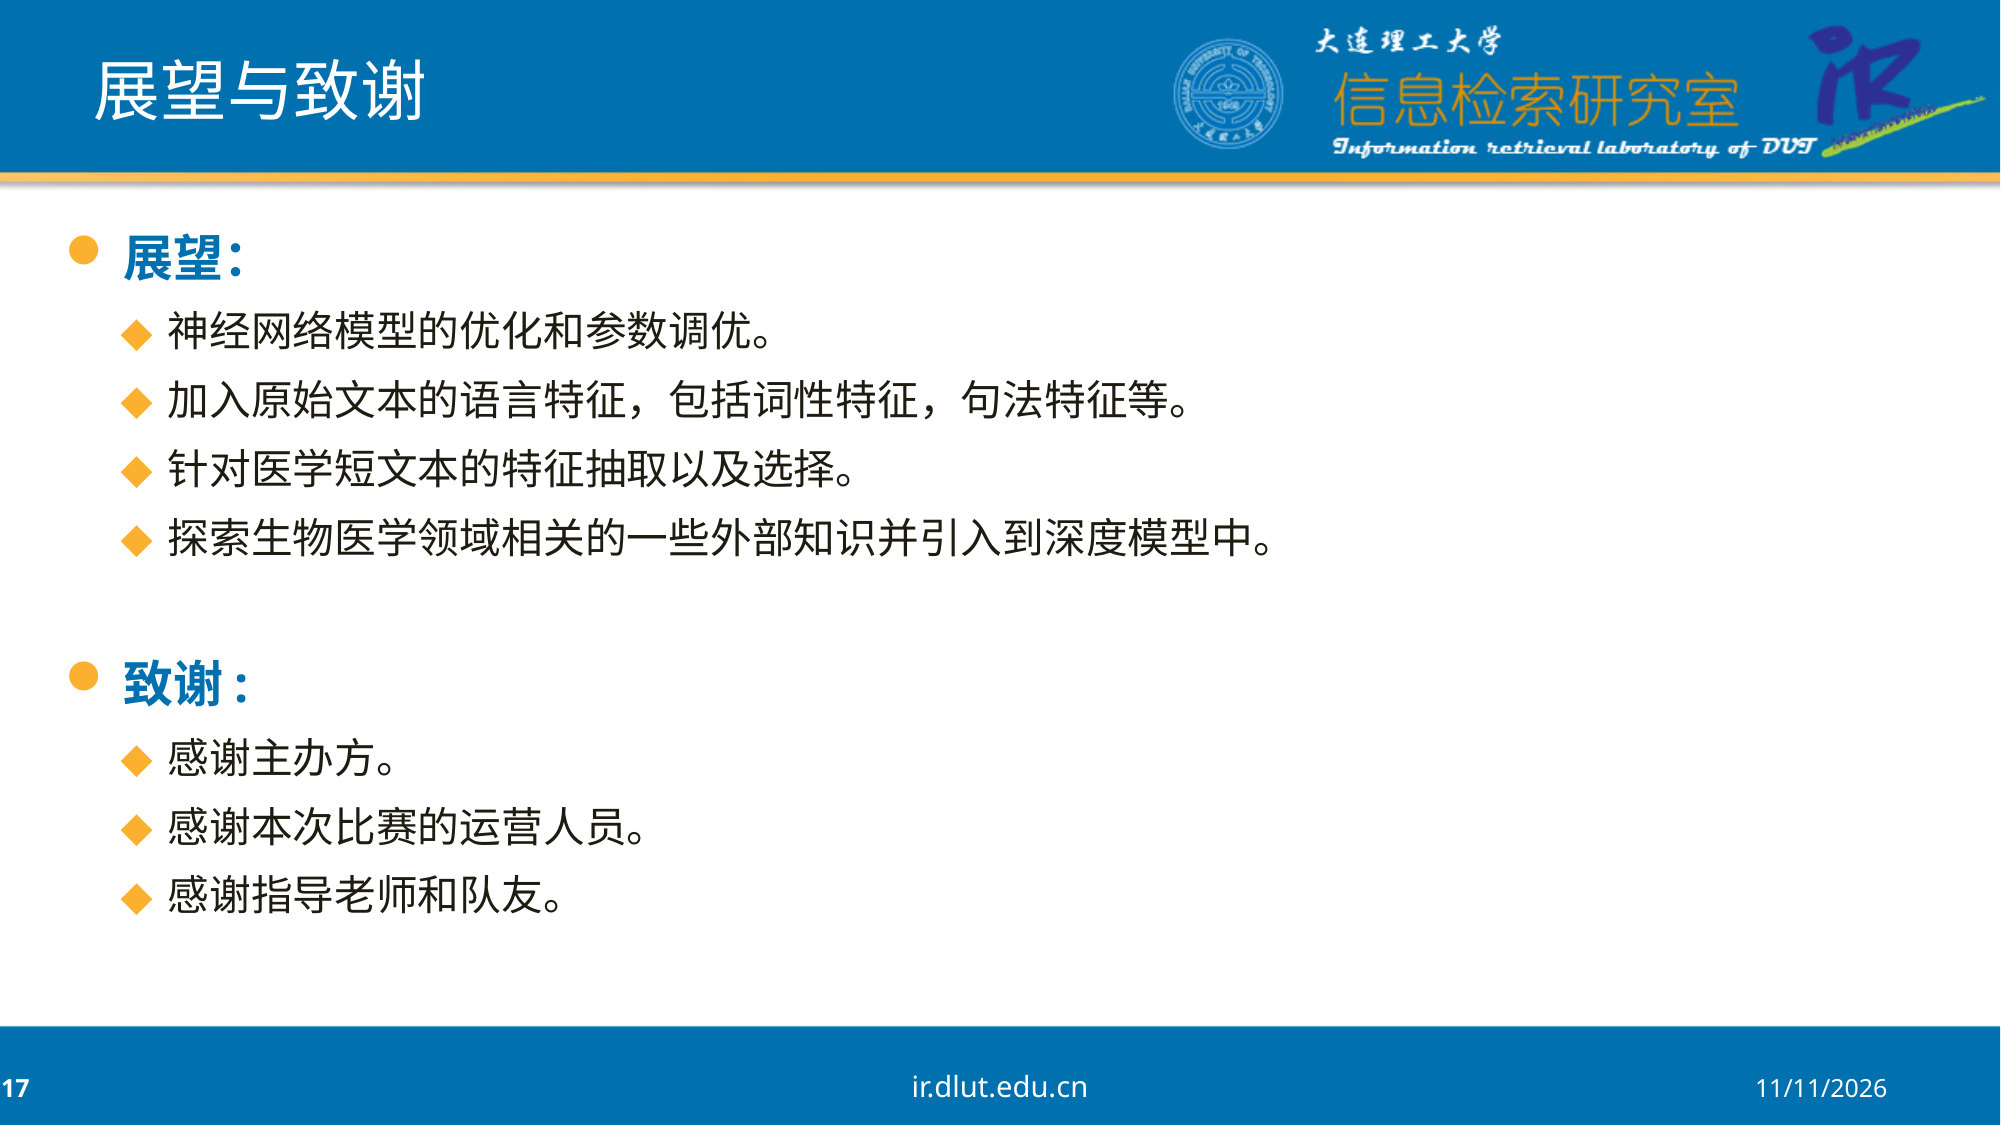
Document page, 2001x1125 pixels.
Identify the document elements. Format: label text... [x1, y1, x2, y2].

picture [0, 0, 2001, 1125]
list 展望： 神经网络模型的优化和参数调优。 加入原始文本的语言特征，包括词性特征，句法特征等。 针对医学短文本的特征抽取以及选择。 探索生物医学领域相关的一些外部知识并引入到深度模型中。 致谢: 感谢主办方。 感谢本次比赛的运营人员。 感谢指导老师和队友。 [50, 218, 1945, 1023]
title 展望与致谢 [78, 40, 1258, 138]
